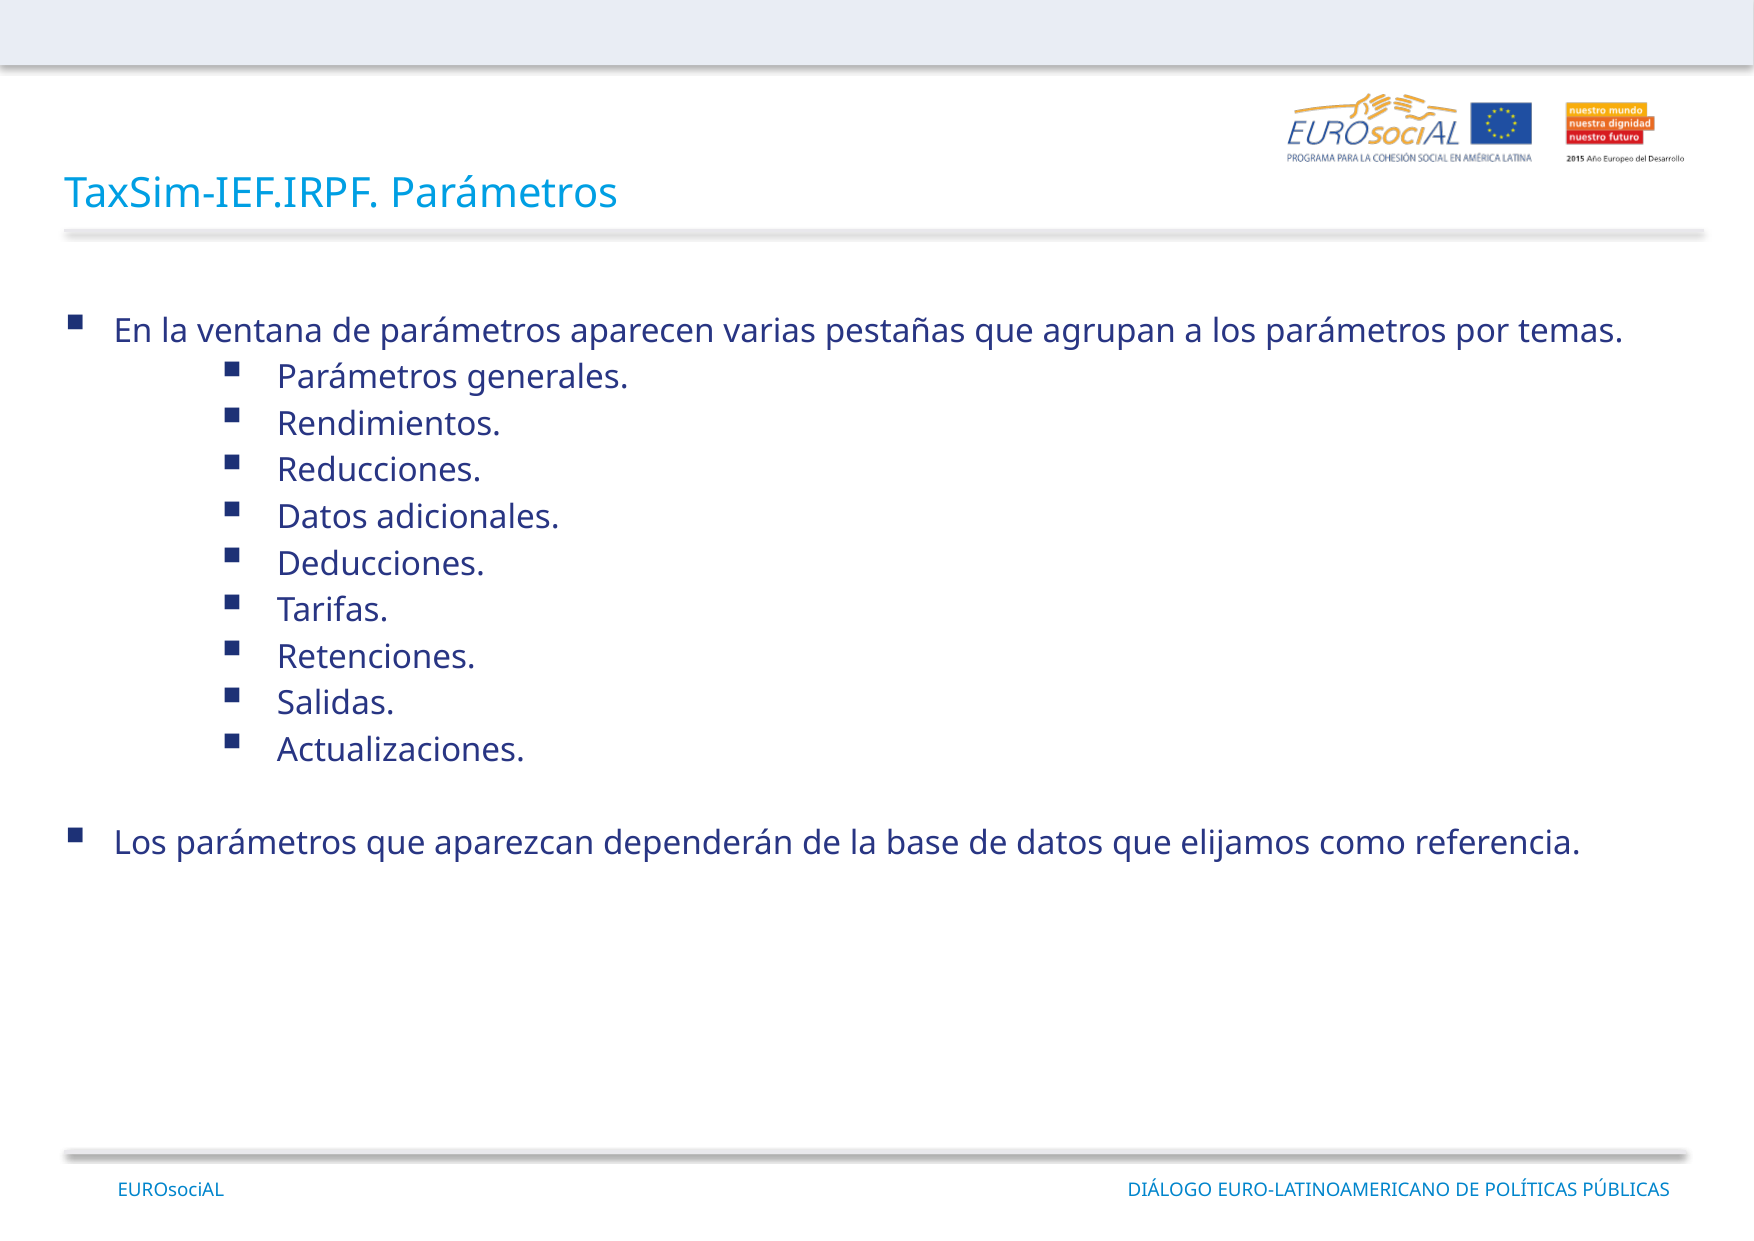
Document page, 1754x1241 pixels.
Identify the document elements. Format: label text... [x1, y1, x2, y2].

picture [1278, 88, 1692, 173]
text_box En la ventana de parámetros aparecen varias pestañas que agrupan a los parámetros por temas. Parámetros generales. Rendimientos. Reducciones. Datos adicionales. Deducciones. Tarifas. Retenciones. Salidas. Actualizaciones. Los parámetros que aparezcan dependerán de la base de datos que elijamos como referencia. [64, 289, 1692, 1140]
text_box TaxSim-IEF.IRPF. Parámetros [49, 158, 1628, 233]
